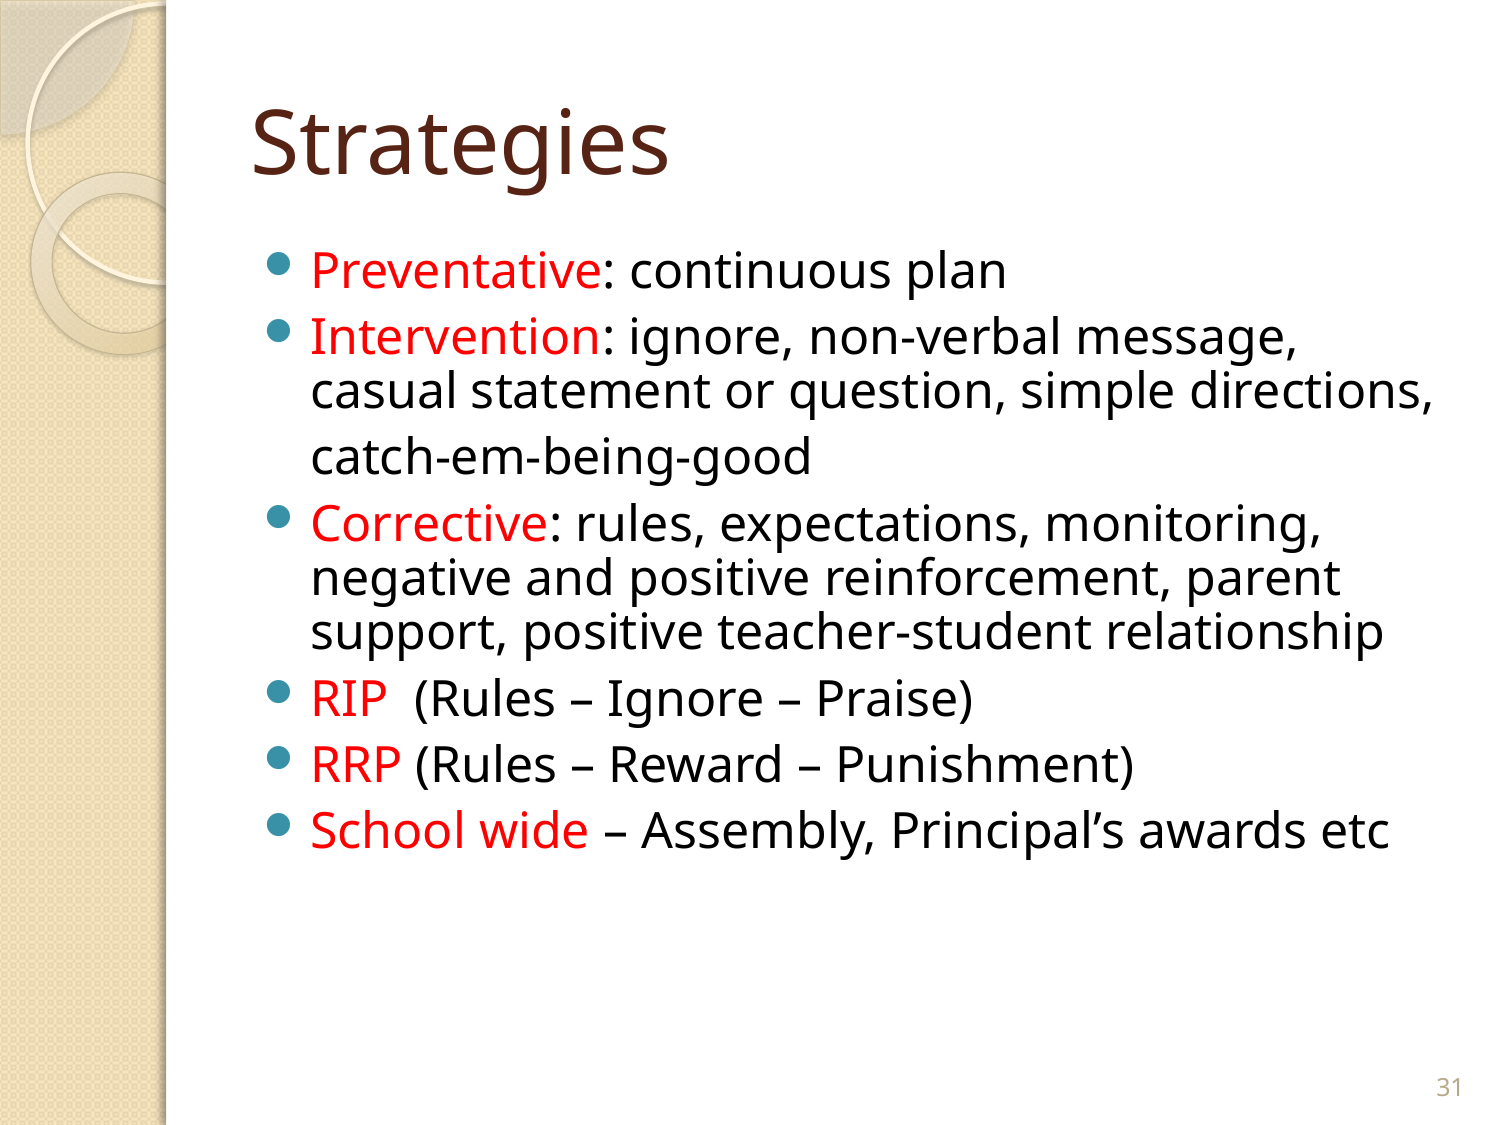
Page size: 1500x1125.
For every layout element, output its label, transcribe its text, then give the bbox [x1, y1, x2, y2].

list Preventative: continuous plan Intervention: ignore, non-verbal message, casual statement or question, simple directions, catch-em-being-good Corrective: rules, expectations, monitoring, negative and positive reinforcement, parent support, positive teacher-student relationship RIP (Rules – Ignore – Praise) RRP (Rules – Reward – Punishment) School wide – Assembly, Principal’s awards etc [235, 237, 1466, 1025]
title Strategies [235, 45, 1466, 233]
slide_number 31 [1413, 1034, 1488, 1113]
